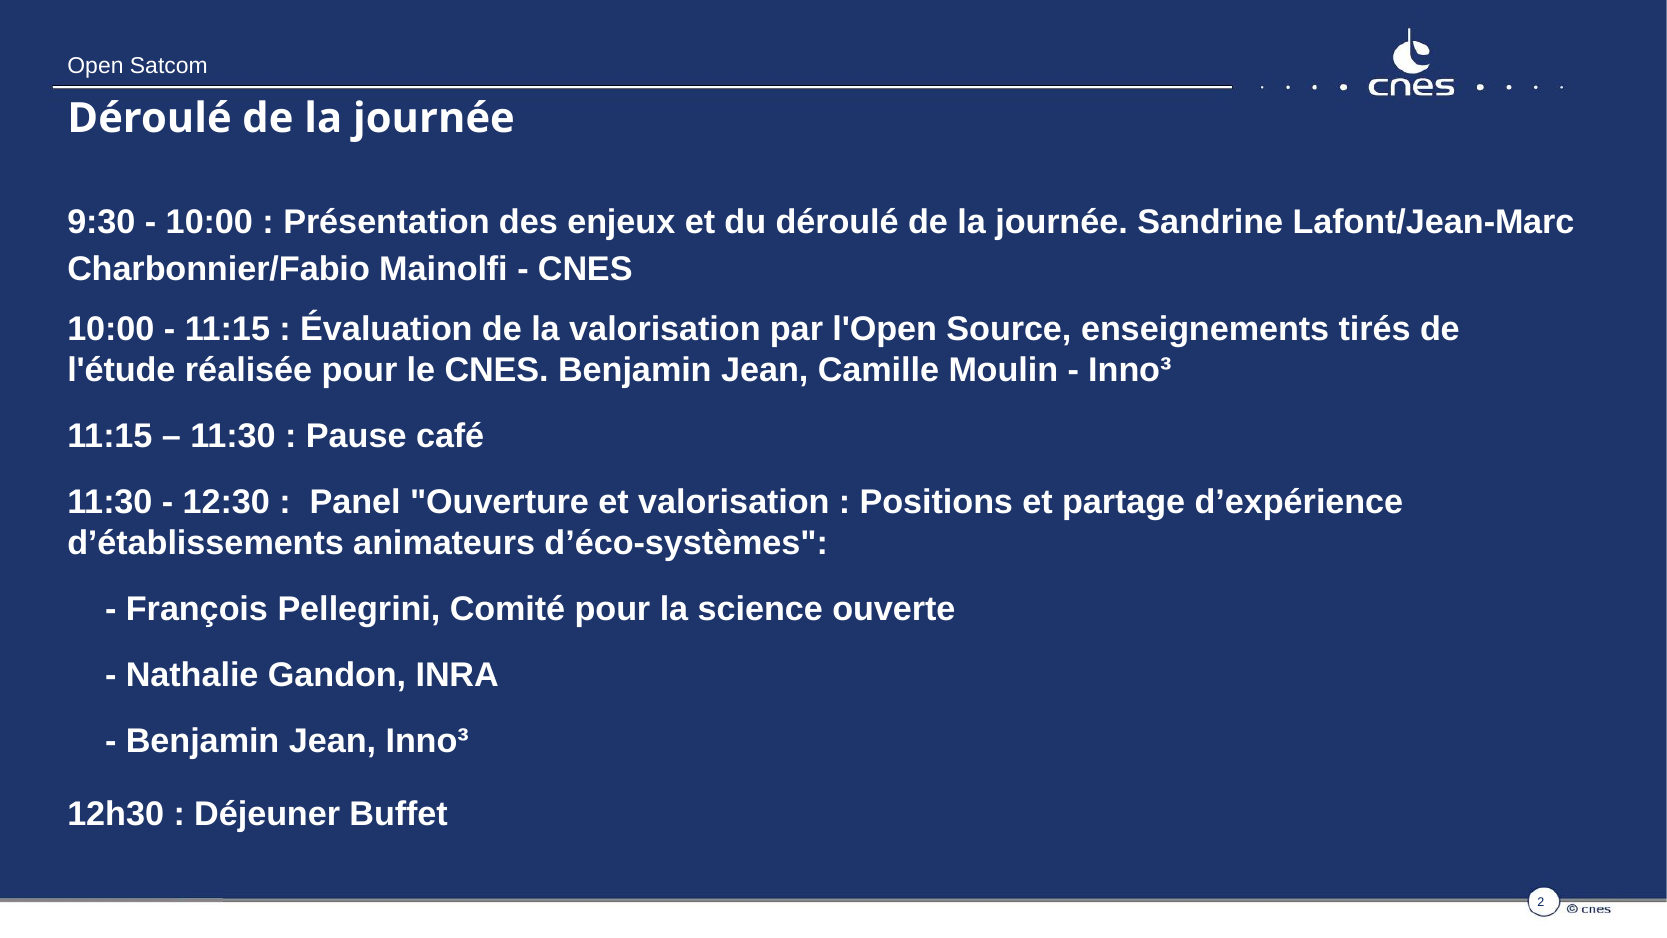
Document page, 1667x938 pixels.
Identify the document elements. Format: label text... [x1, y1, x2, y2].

text_box 9:30 - 10:00 : Présentation des enjeux et du déroulé de la journée. Sandrine Lafont/Jean-Marc Charbonnier/Fabio Mainolfi - CNES 10:00 - 11:15 : Évaluation de la valorisation par l'Open Source, enseignements tirés de l'étude réalisée pour le CNES. Benjamin Jean, Camille Moulin - Inno³ 11:15 – 11:30 : Pause café 11:30 - 12:30 : Panel "Ouverture et valorisation : Positions et partage d’expérience d’établissements animateurs d’éco-systèmes": - François Pellegrini, Comité pour la science ouverte - Nathalie Gandon, INRA - Benjamin Jean, Inno³ 12h30 : Déjeuner Buffet [52, 186, 1592, 842]
subtitle Open Satcom [52, 42, 1361, 87]
text_box [1056, 182, 1633, 838]
slide_number 2 [1510, 876, 1572, 927]
title Déroulé de la journée [52, 87, 1361, 153]
picture [0, 0, 1667, 938]
